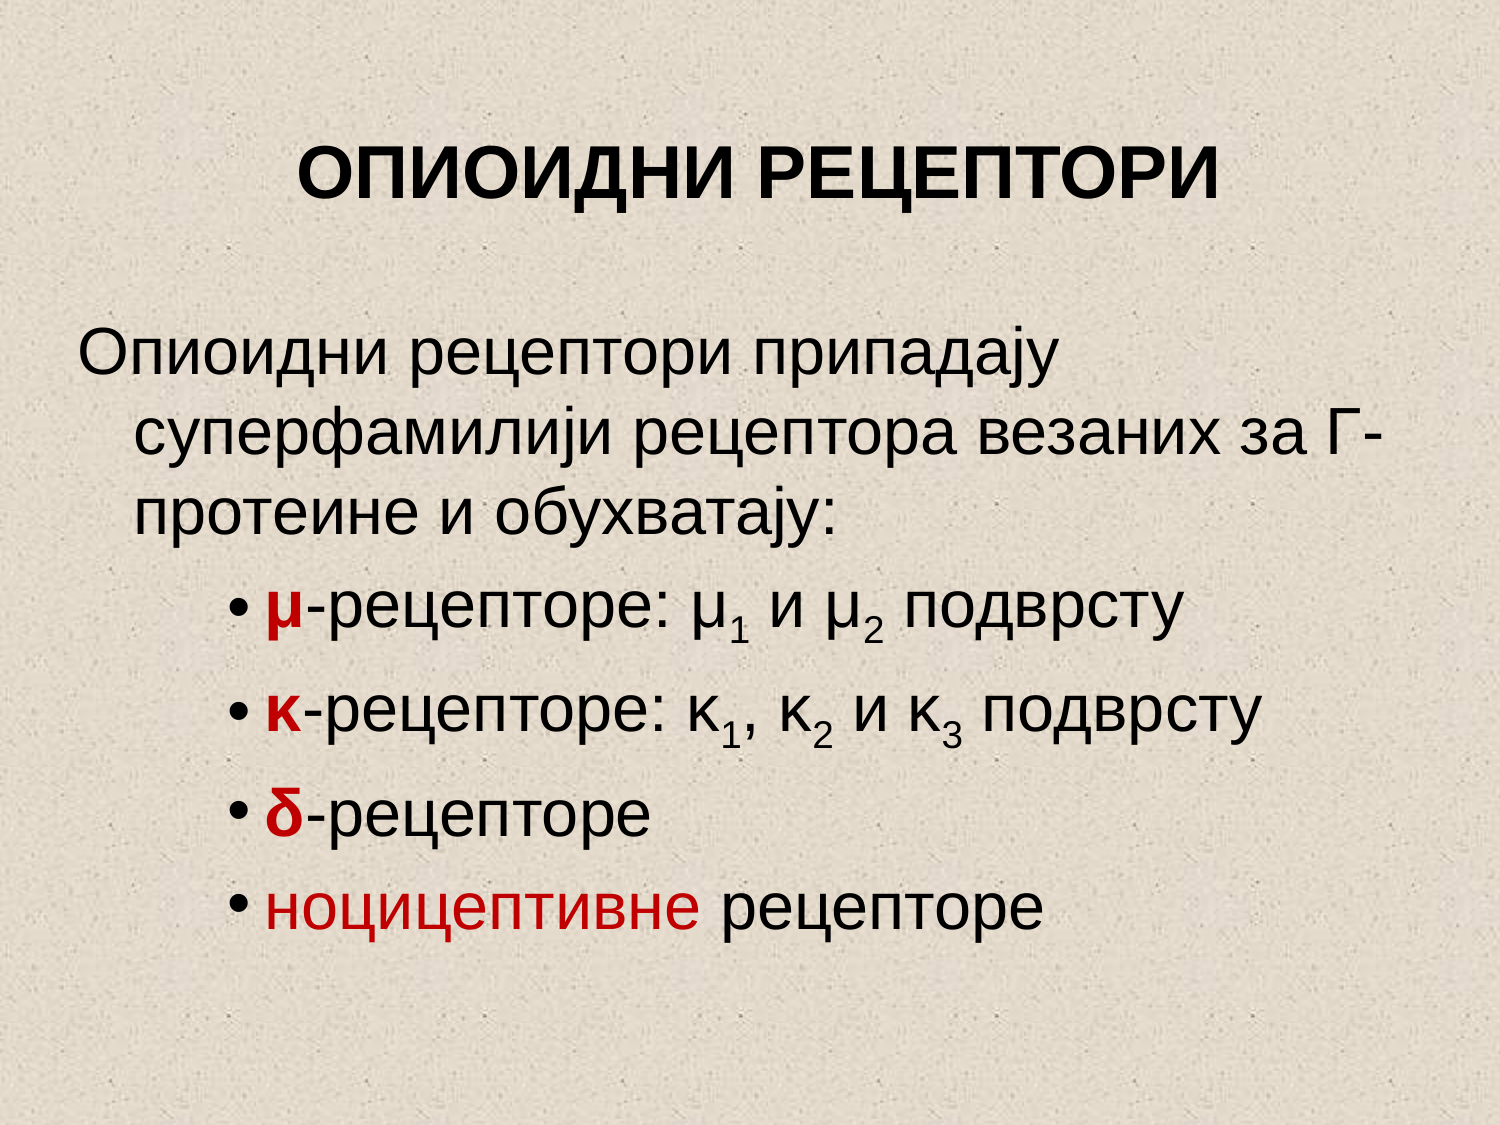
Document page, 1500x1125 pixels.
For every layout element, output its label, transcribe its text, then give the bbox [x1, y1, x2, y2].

title ОПИОИДНИ РЕЦЕПТОРИ [75, 75, 1425, 263]
picture [0, 0, 1500, 1125]
list Опиоидни рецептори припадају суперфамилији рецептора везаних за Г-протеине и обухватају: μ-рецепторе: μ1 и μ2 подврсту κ-рецепторе: κ1, κ2 и κ3 подврсту δ-рецепторе ноцицептивне рецепторе [62, 299, 1413, 1043]
